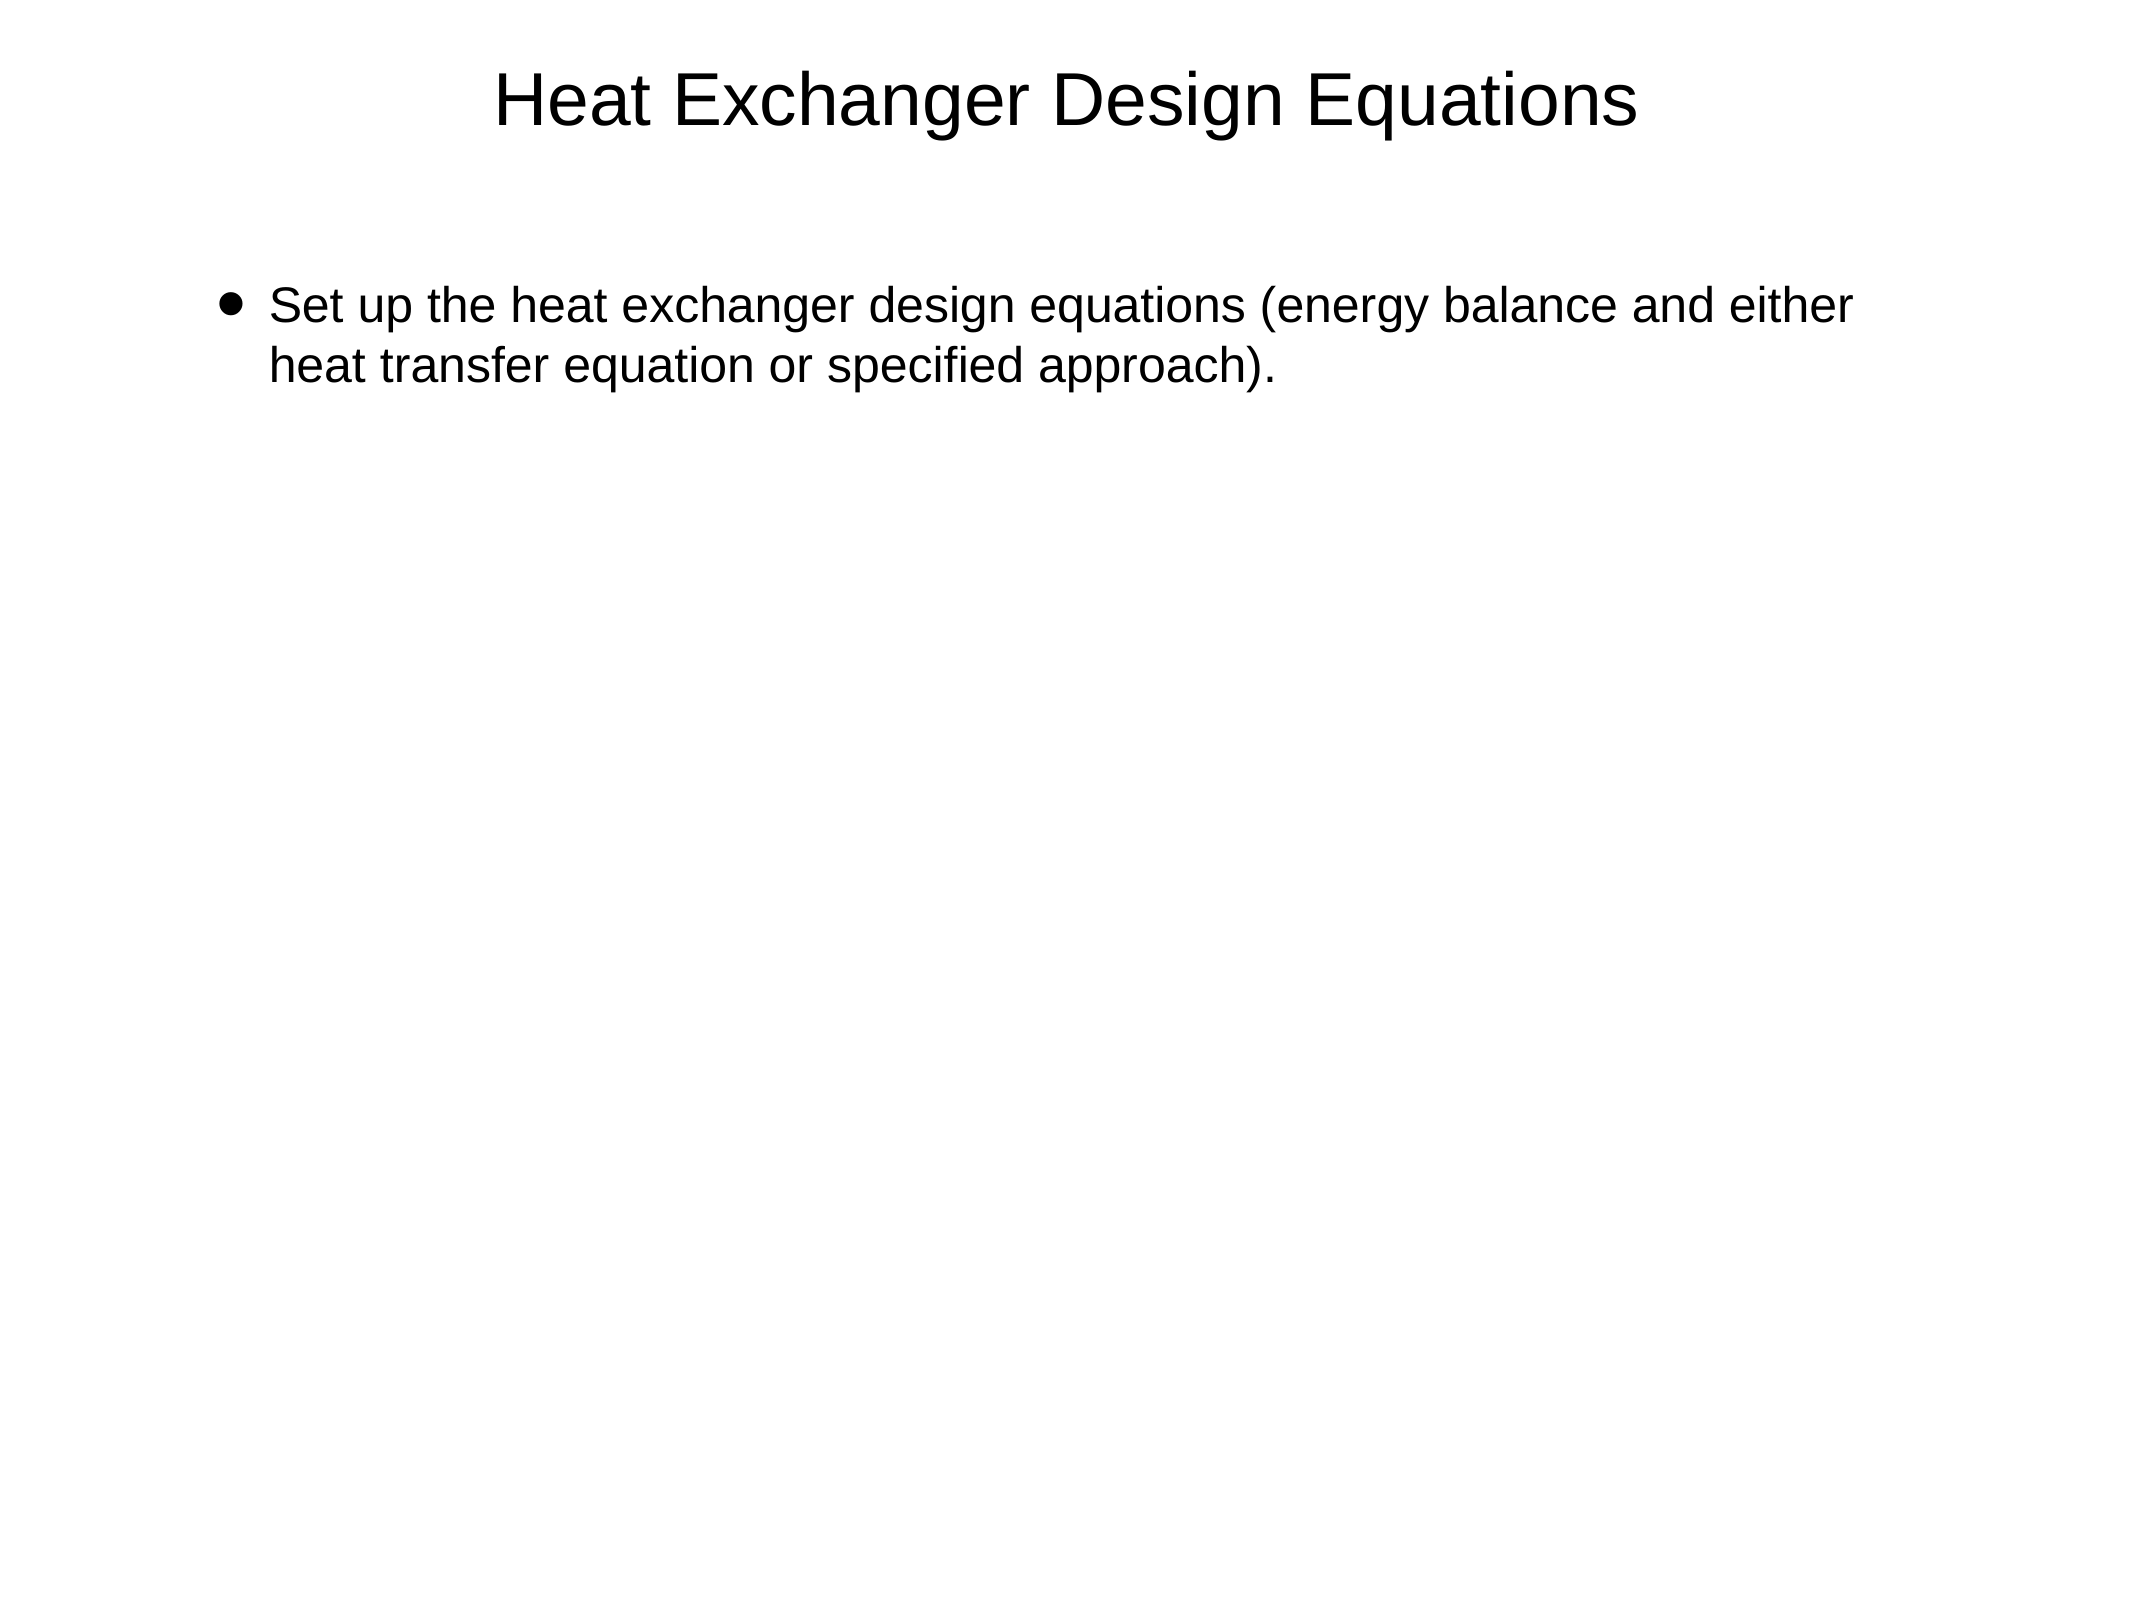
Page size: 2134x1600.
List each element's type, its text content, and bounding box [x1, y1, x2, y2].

list Set up the heat exchanger design equations (energy balance and either heat transfer equation or specified approach). [208, 264, 1925, 1463]
title Heat Exchanger Design Equations [208, 41, 1925, 250]
